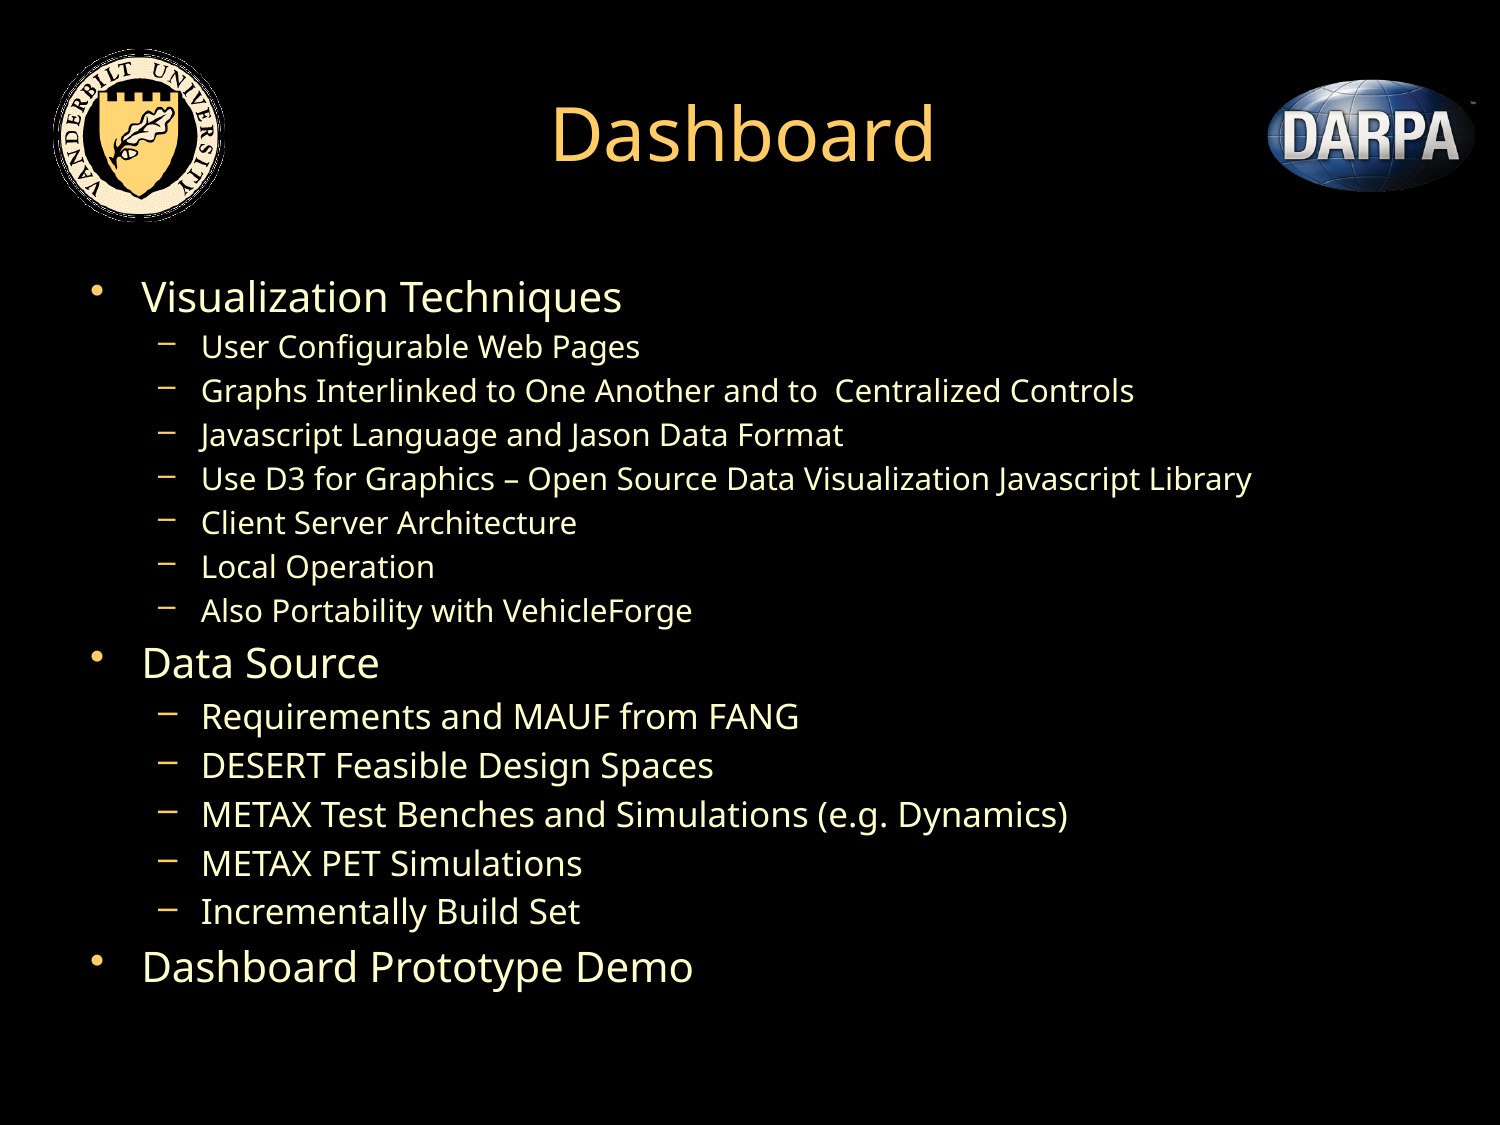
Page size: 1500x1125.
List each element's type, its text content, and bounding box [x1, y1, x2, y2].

list Visualization Techniques User Configurable Web Pages Graphs Interlinked to One Another and to Centralized Controls Javascript Language and Jason Data Format Use D3 for Graphics – Open Source Data Visualization Javascript Library Client Server Architecture Local Operation Also Portability with VehicleForge Data Source Requirements and MAUF from FANG DESERT Feasible Design Spaces METAX Test Benches and Simulations (e.g. Dynamics) METAX PET Simulations Incrementally Build Set Dashboard Prototype Demo [74, 262, 1376, 1006]
picture [53, 49, 225, 222]
title Dashboard [224, 62, 1263, 201]
picture [1264, 77, 1478, 194]
